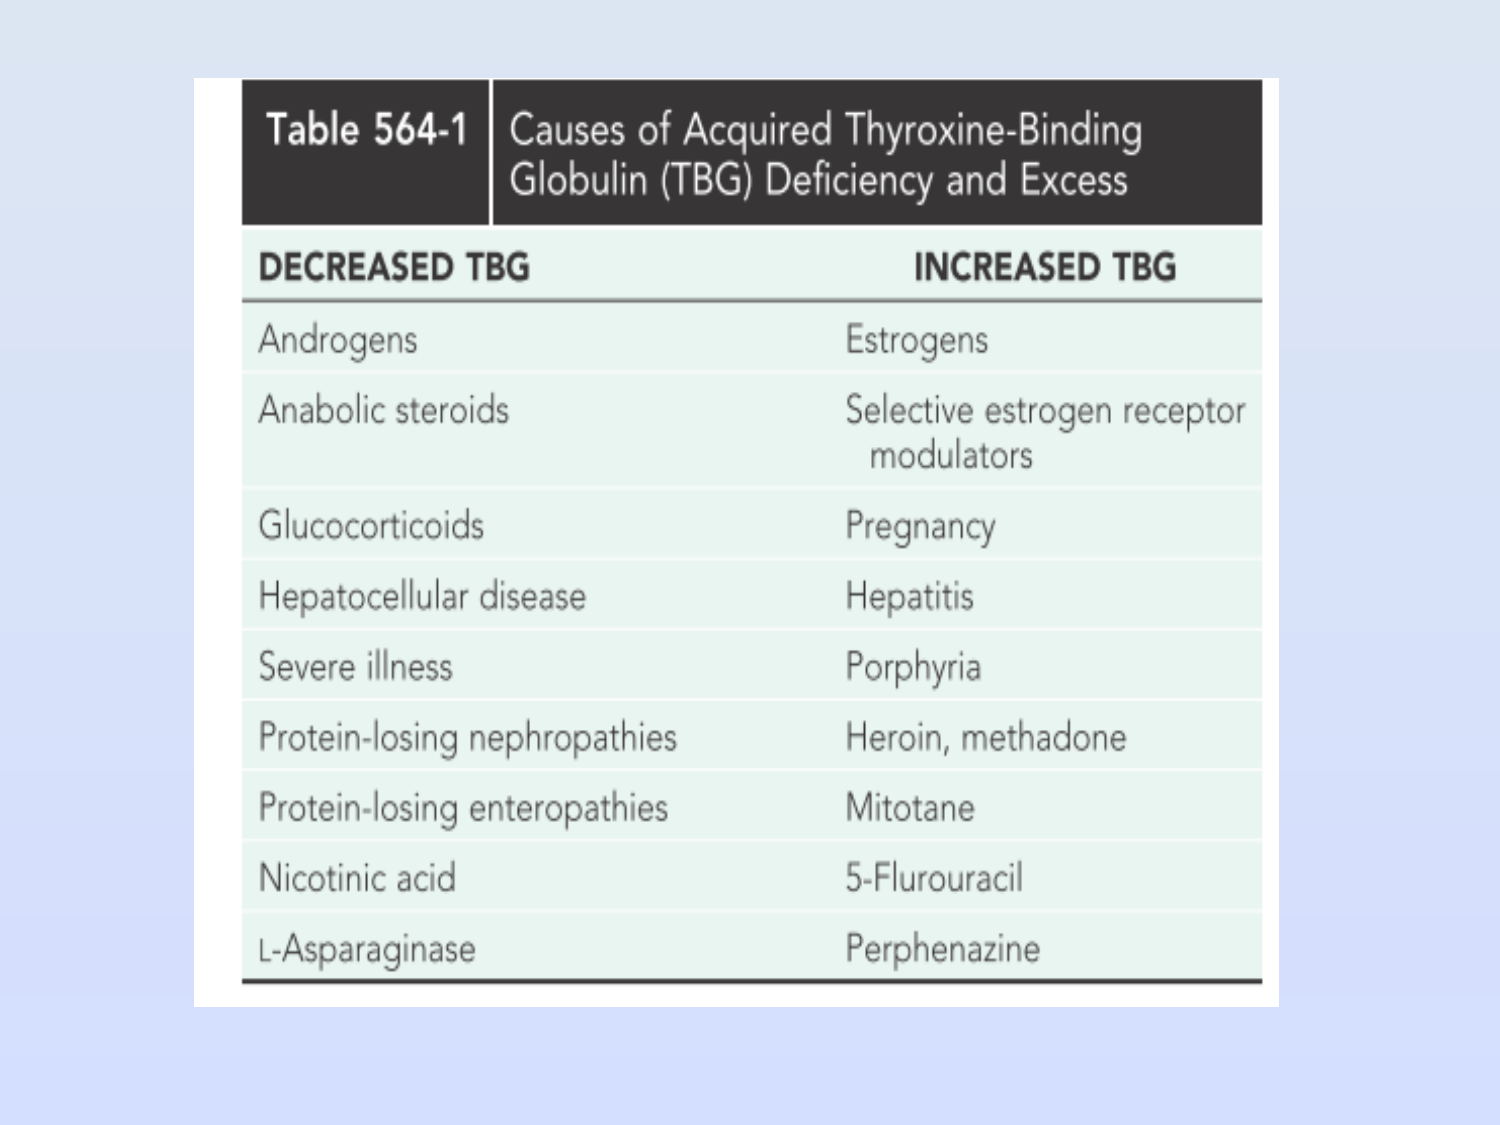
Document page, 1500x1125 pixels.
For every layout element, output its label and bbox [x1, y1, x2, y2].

picture [194, 77, 1280, 1008]
